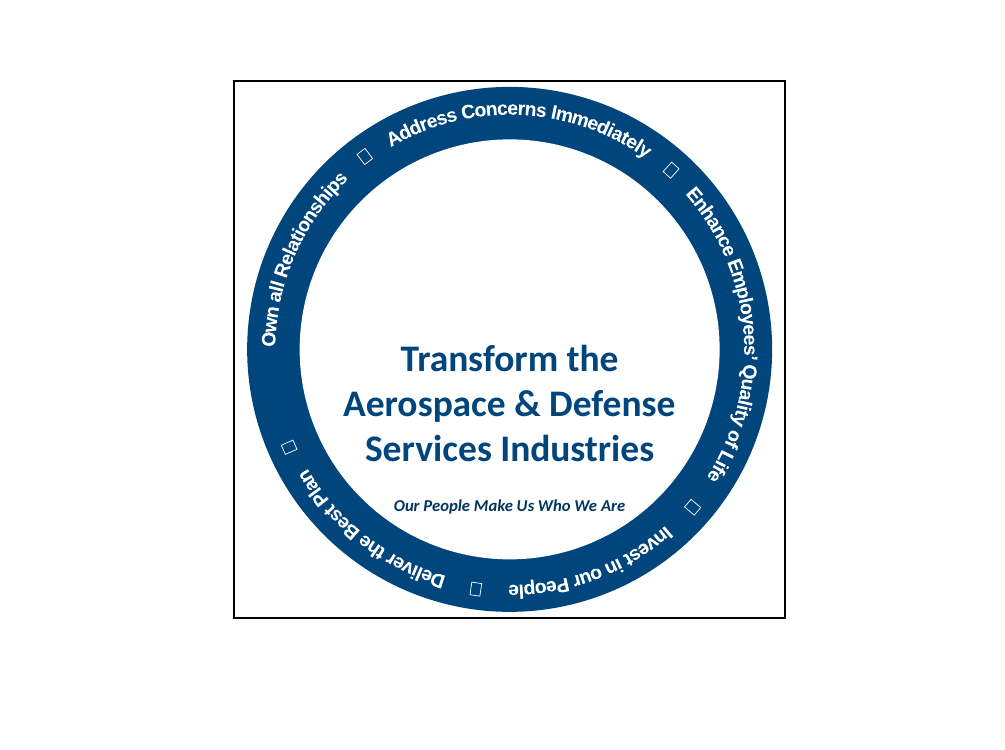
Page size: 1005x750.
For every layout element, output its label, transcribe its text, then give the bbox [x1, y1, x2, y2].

text_box [389, 523, 630, 561]
text_box Transform the Aerospace & Defense Services Industries Our People Make Us Who We Are [314, 326, 705, 523]
text_box [298, 138, 721, 430]
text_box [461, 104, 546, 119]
text_box [233, 80, 786, 619]
text_box [246, 85, 774, 613]
